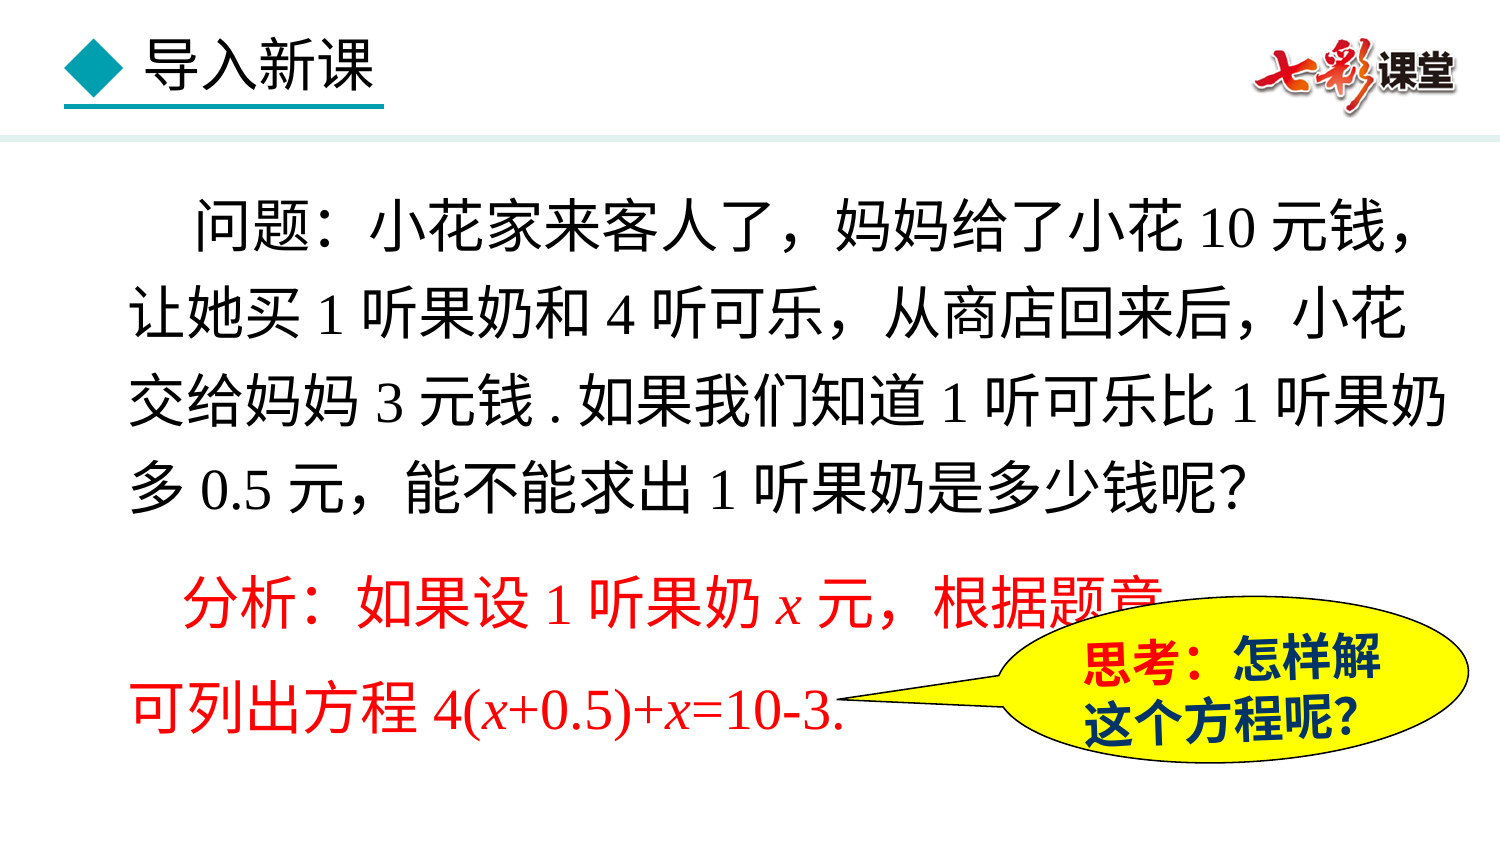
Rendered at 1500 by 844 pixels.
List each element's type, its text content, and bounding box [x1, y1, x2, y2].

text_box 思考：怎样解这个方程呢？ [836, 596, 1469, 763]
text_box 分析：如果设1听果奶x元，根据题意， 可列出方程4(x+0.5)+x=10-3. [113, 523, 1387, 749]
text_box 问题：小花家来客人了，妈妈给了小花10元钱，让她买1听果奶和4听可乐，从商店回来后，小花交给妈妈3元钱.如果我们知道1听可乐比1听果奶多0.5元，能不能求出1听果奶是多少钱呢？ [113, 163, 1475, 529]
picture [1249, 32, 1461, 118]
